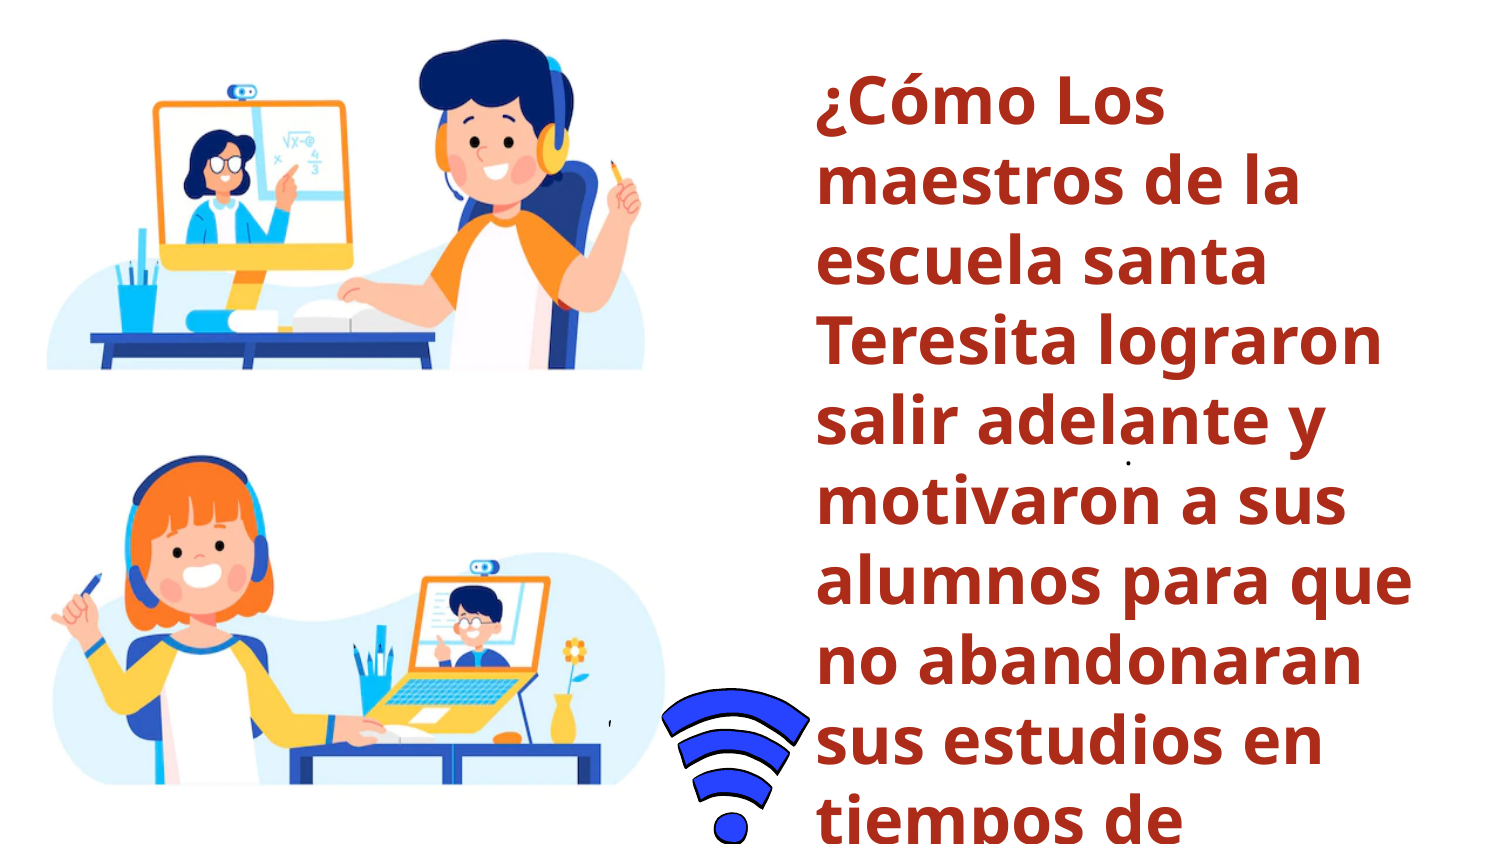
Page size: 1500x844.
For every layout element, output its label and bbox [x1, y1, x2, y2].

text_box [661, 687, 811, 844]
picture [0, 0, 734, 844]
text_box [814, 57, 1443, 705]
